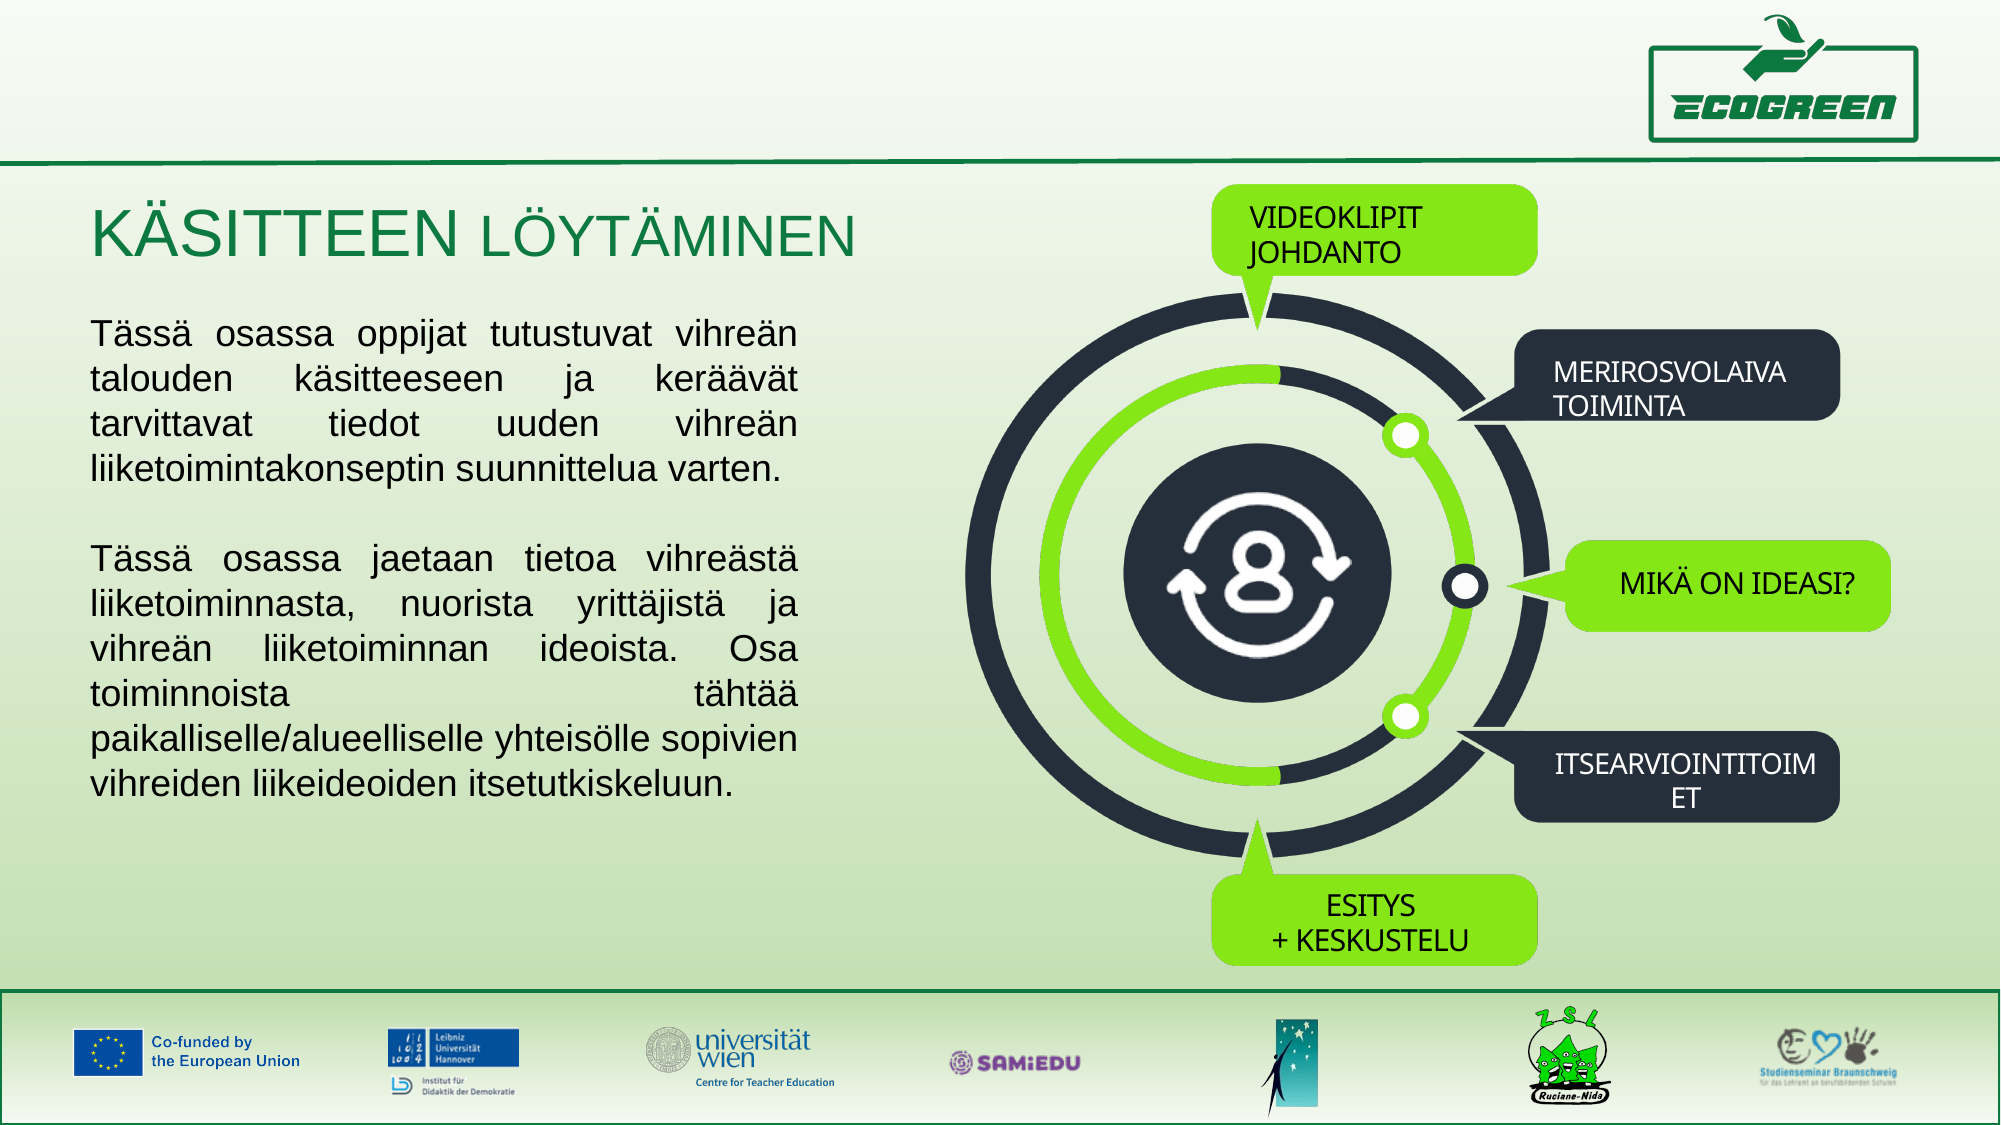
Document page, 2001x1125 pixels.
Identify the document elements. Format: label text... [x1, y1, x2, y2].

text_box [946, 184, 1891, 966]
picture [646, 1027, 834, 1086]
picture [388, 1022, 519, 1103]
picture [945, 1047, 1087, 1079]
picture [1528, 1006, 1611, 1105]
picture [1259, 1018, 1330, 1125]
picture [71, 1027, 317, 1079]
text_box Tässä osassa oppijat tutustuvat vihreän talouden käsitteeseen ja keräävät tarvittavat tiedot uuden vihreän liiketoimintakonseptin suunnittelua varten. Tässä osassa jaetaan tietoa vihreästä liiketoiminnasta, nuorista yrittäjistä ja vihreän liiketoiminnan ideoista. Osa toiminnoista tähtää paikalliselle/alueelliselle yhteisölle sopivien vihreiden liikeideoiden itsetutkiskeluun. [90, 308, 799, 839]
picture [1639, 0, 1928, 157]
text_box KÄSITTEEN LÖYTÄMINEN [90, 201, 917, 270]
picture [1755, 1022, 1902, 1091]
